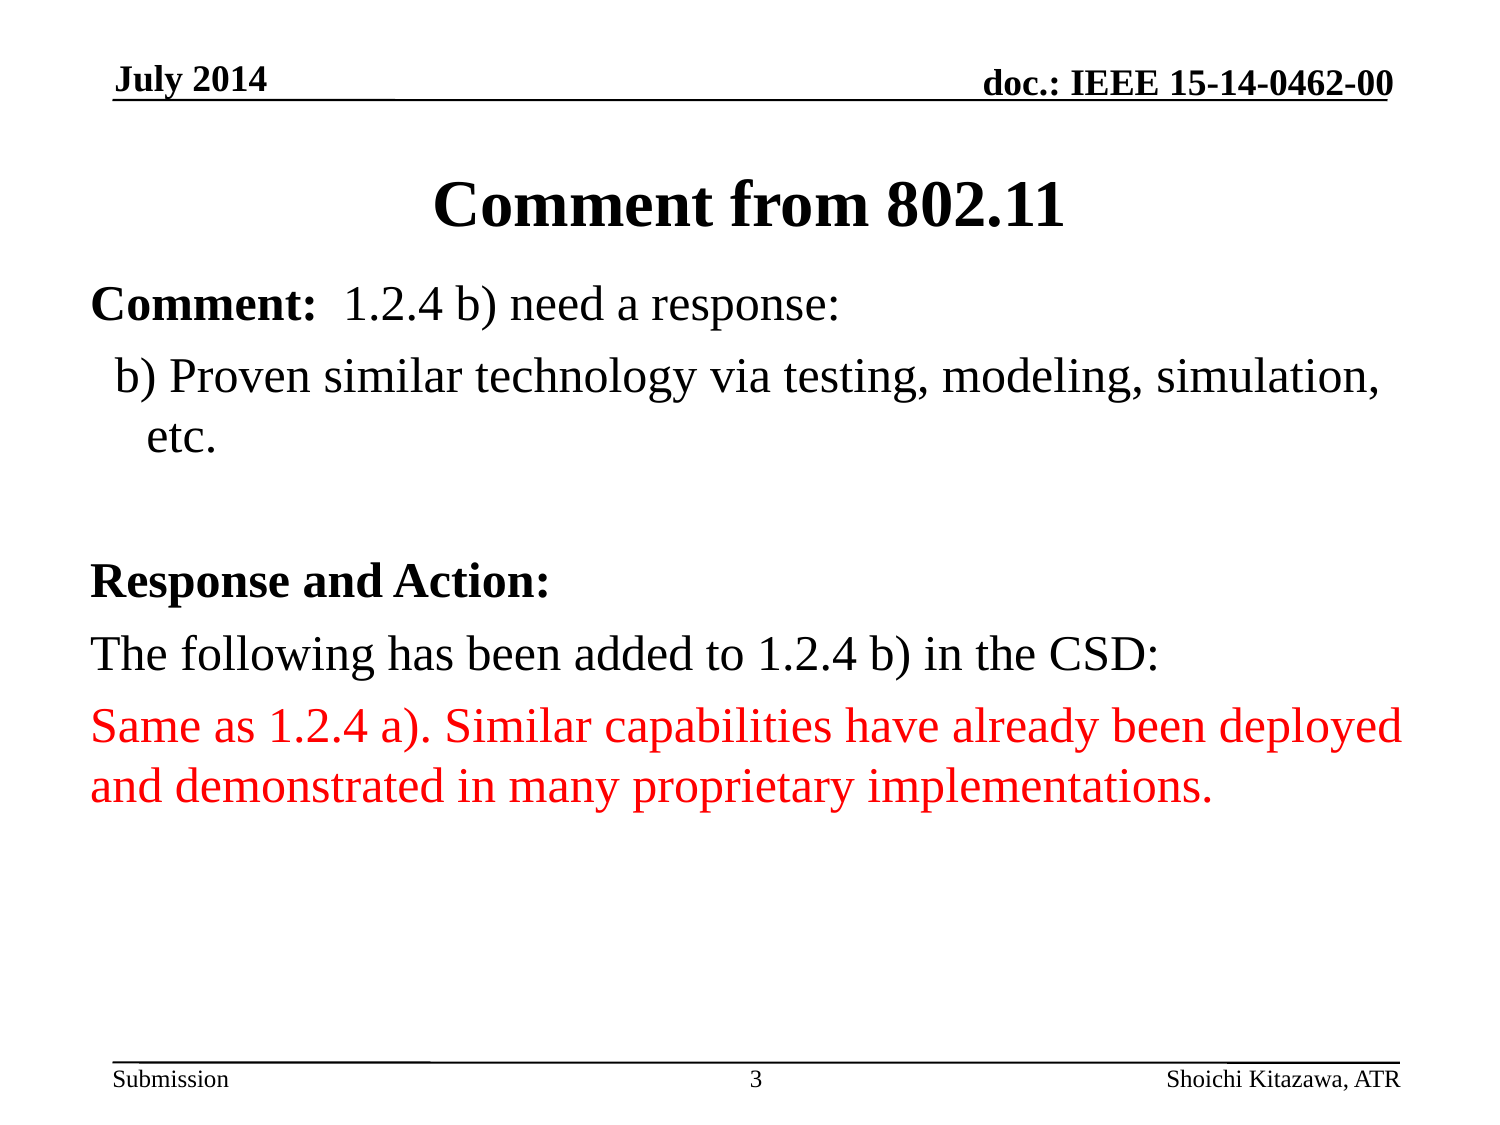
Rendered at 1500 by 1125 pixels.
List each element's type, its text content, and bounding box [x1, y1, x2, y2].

title Comment from 802.11 [112, 112, 1388, 262]
footer Shoichi Kitazawa, ATR [878, 1061, 1402, 1093]
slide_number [114, 54, 423, 100]
slide_number 3 [712, 1061, 800, 1123]
list Comment: 1.2.4 b) need a response: b) Proven similar technology via testing, modeling, simulation, etc. Response and Action: The following has been added to 1.2.4 b) in the CSD: Same as 1.2.4 a). Similar capabilities have already been deployed and demonstrated in many proprietary implementations. [74, 262, 1459, 1006]
